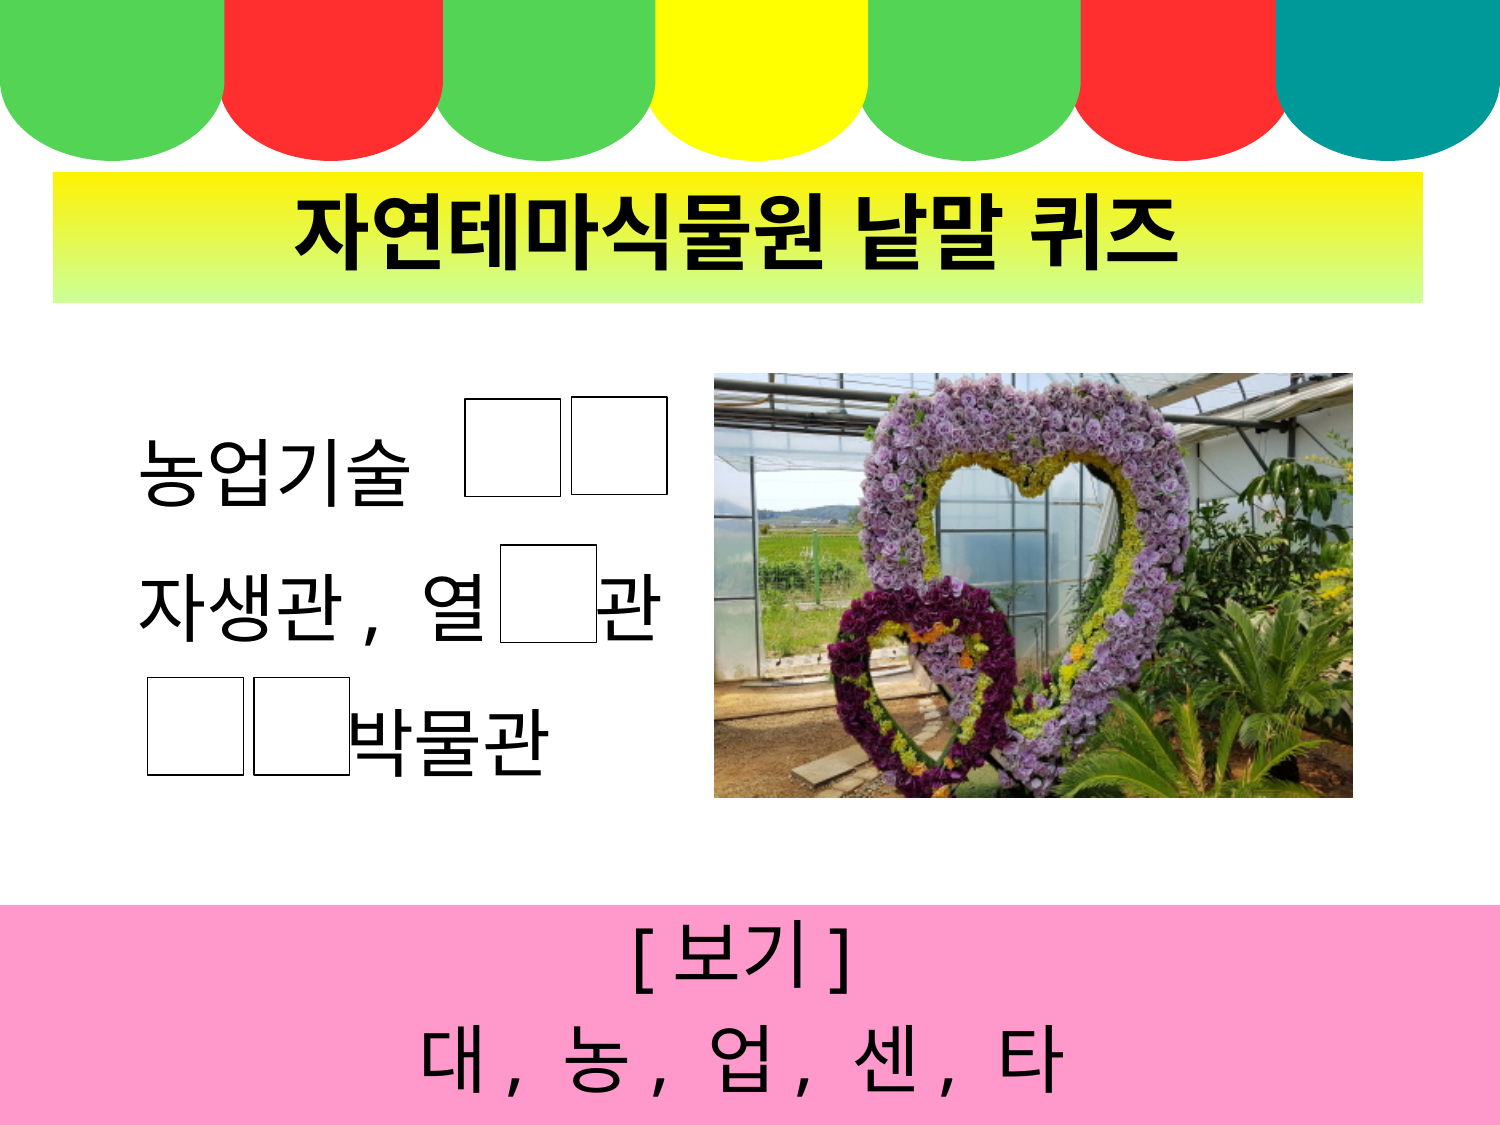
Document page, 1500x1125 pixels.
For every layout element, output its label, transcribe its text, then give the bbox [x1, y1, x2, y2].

text_box [464, 398, 561, 497]
text_box [253, 677, 350, 776]
text_box 농업기술 자생관, 열 관 박물관 [123, 374, 711, 795]
text_box 자연테마식물원 낱말 퀴즈 [53, 172, 1423, 303]
text_box [147, 677, 244, 776]
text_box [보기] 대, 농, 업, 센, 타 [206, 880, 1278, 1125]
text_box [500, 544, 597, 643]
picture [714, 373, 1353, 798]
text_box [571, 397, 668, 495]
